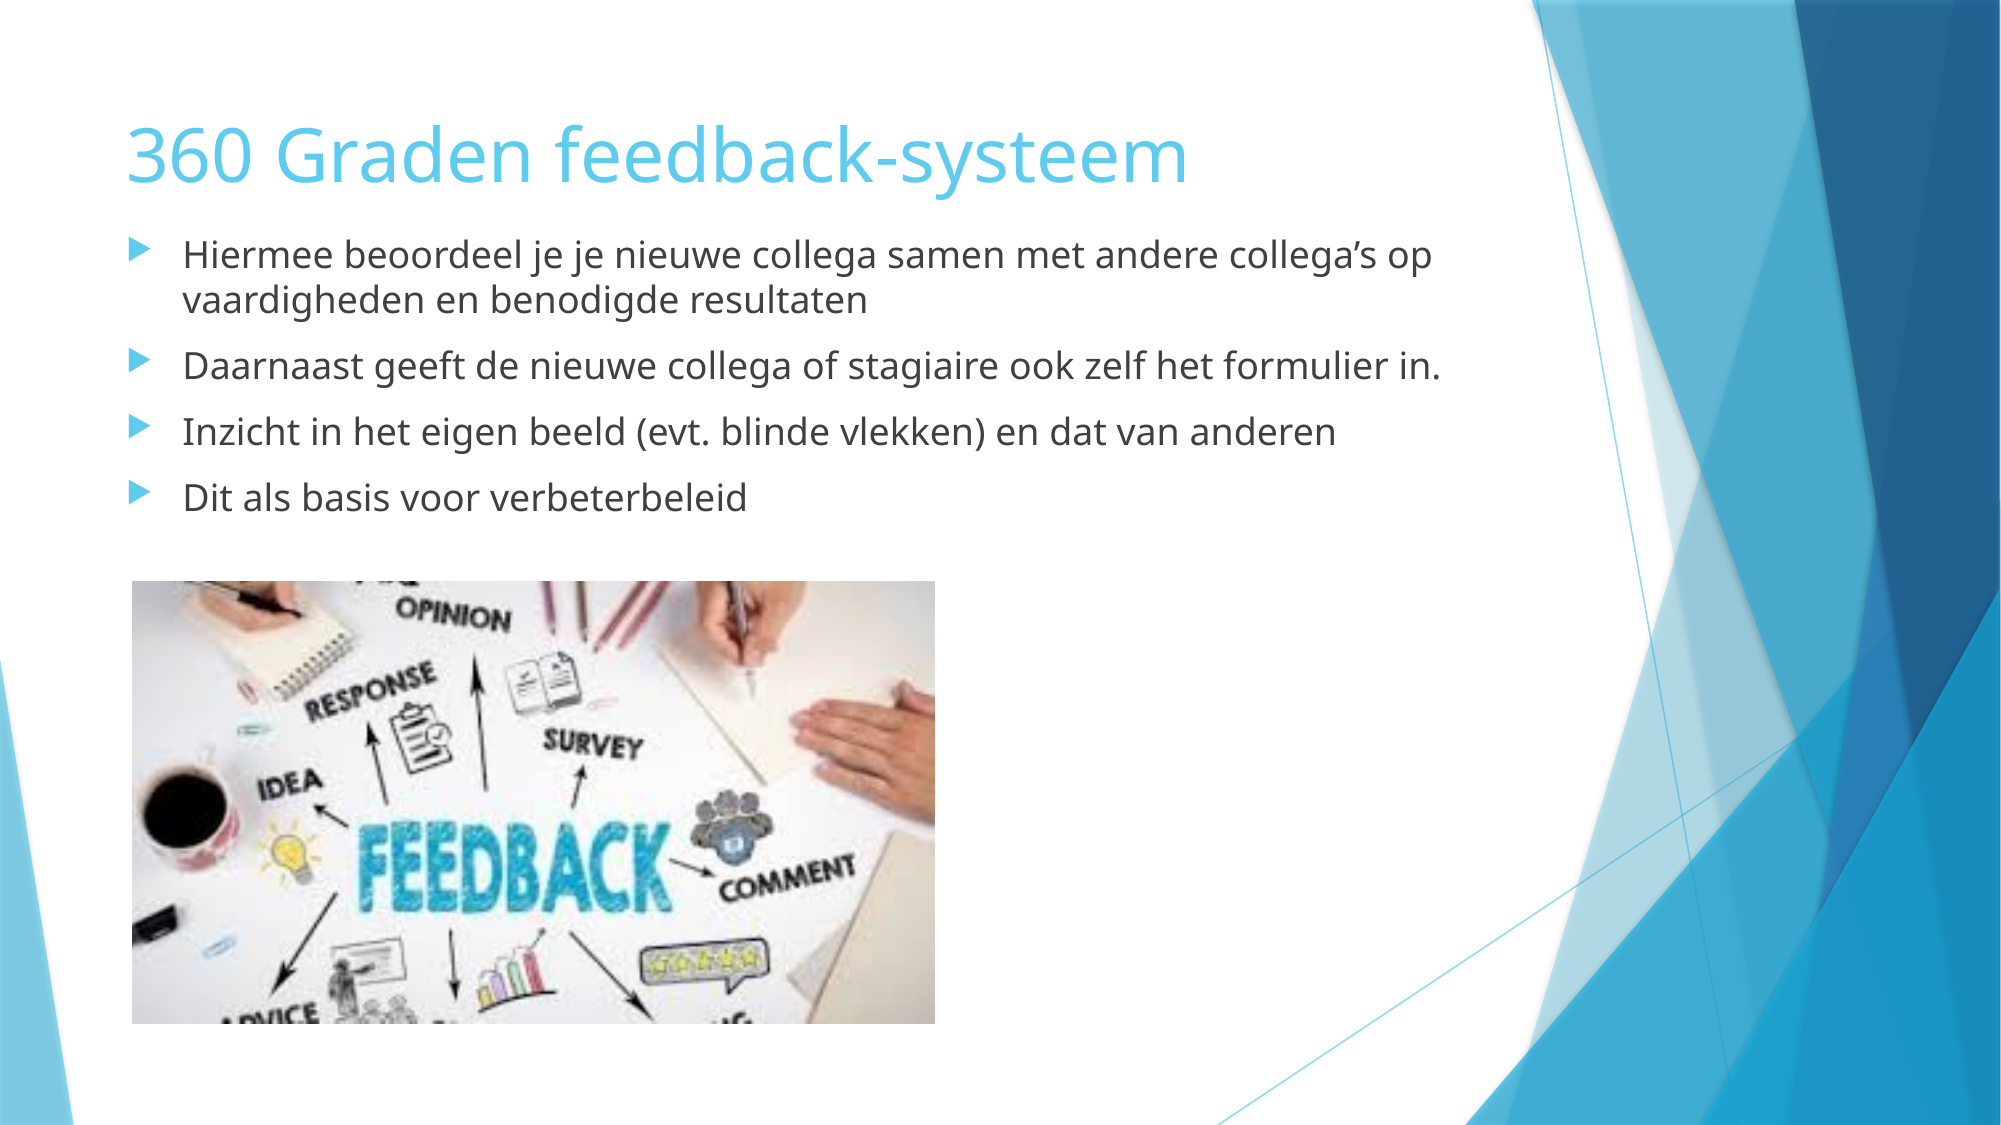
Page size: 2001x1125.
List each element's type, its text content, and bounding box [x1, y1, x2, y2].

list Hiermee beoordeel je je nieuwe collega samen met andere collega’s op vaardigheden en benodigde resultaten Daarnaast geeft de nieuwe collega of stagiaire ook zelf het formulier in. Inzicht in het eigen beeld (evt. blinde vlekken) en dat van anderen Dit als basis voor verbeterbeleid [111, 223, 1522, 861]
title 360 Graden feedback-systeem [111, 99, 1522, 223]
picture [131, 580, 935, 1024]
